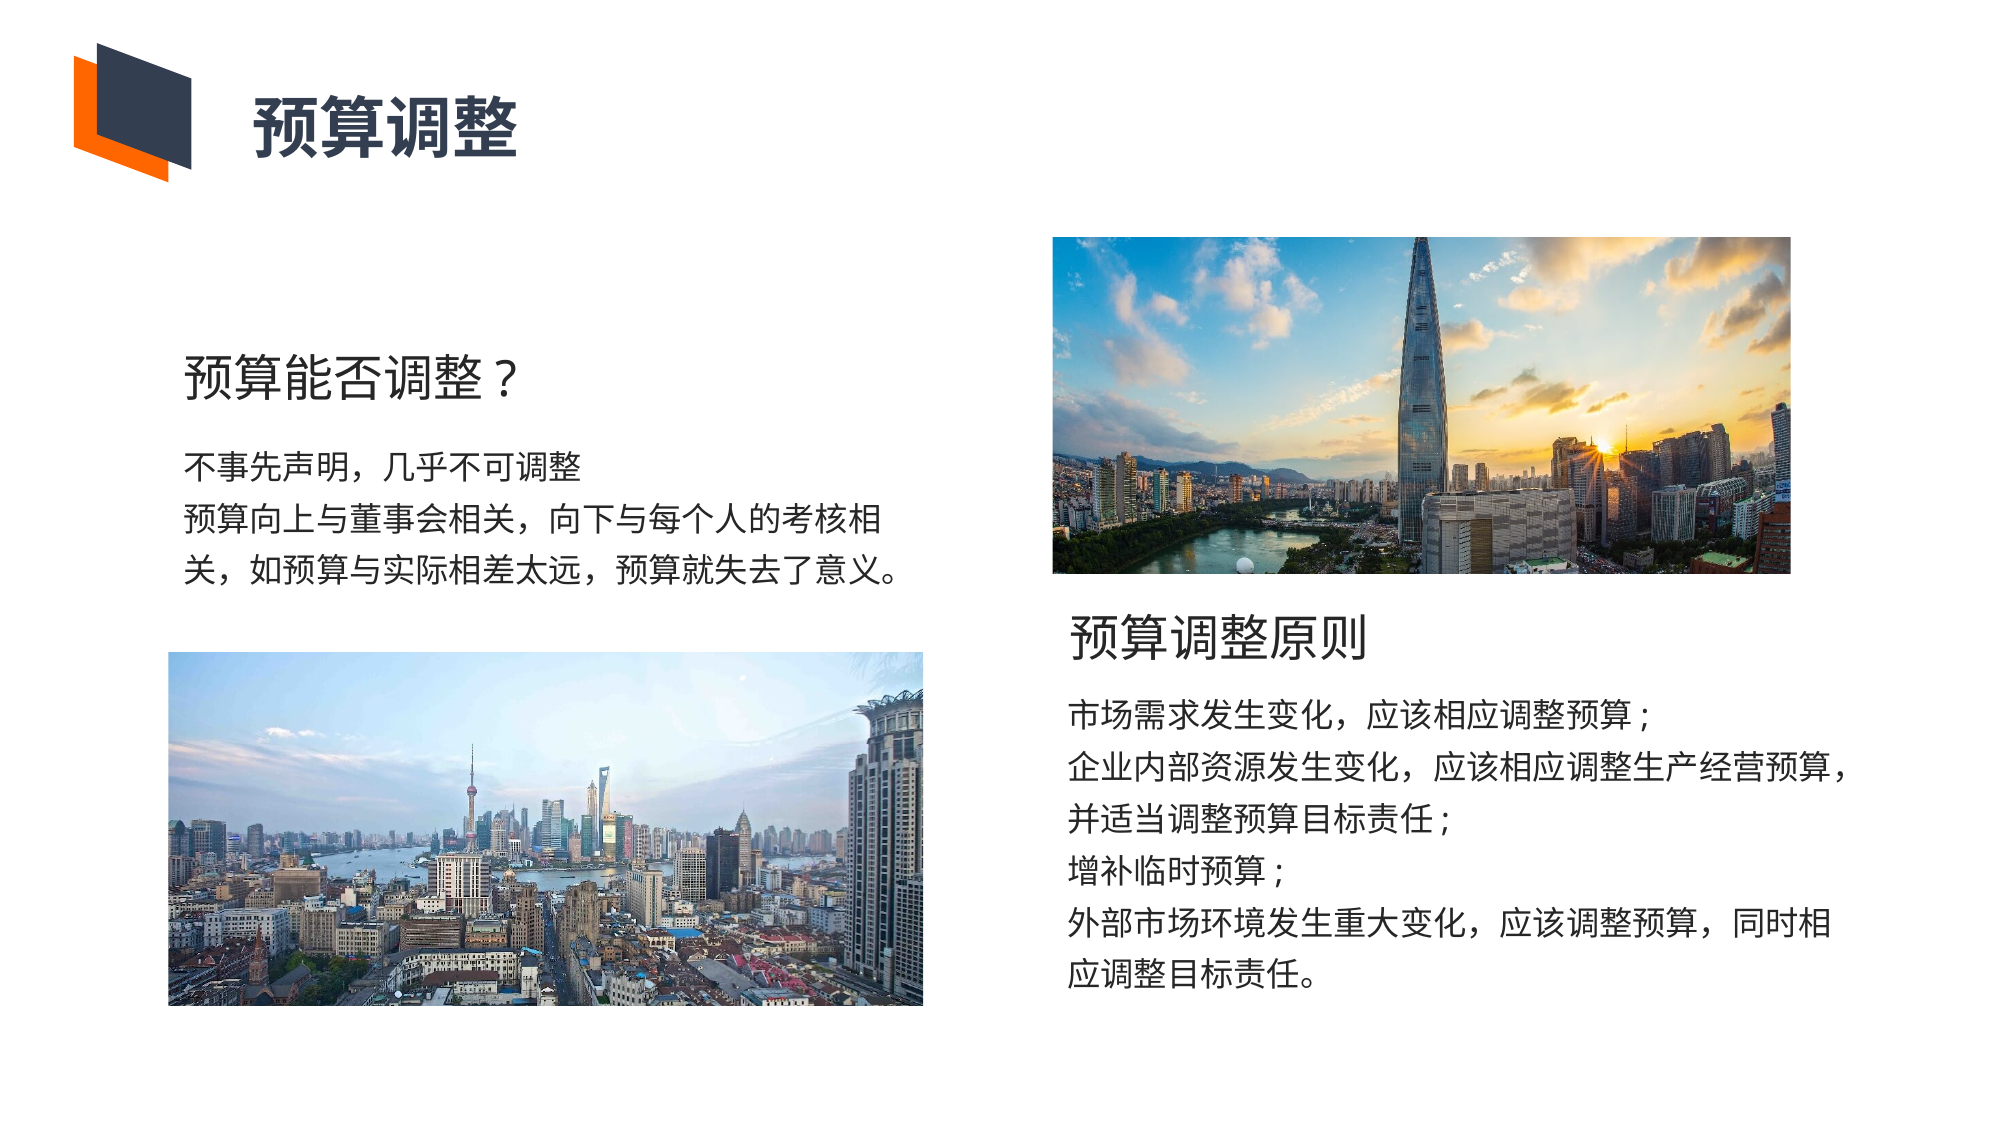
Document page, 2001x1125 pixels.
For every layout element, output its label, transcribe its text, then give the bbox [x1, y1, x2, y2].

text_box 不事先声明，几乎不可调整 预算向上与董事会相关，向下与每个人的考核相关，如预算与实际相差太远，预算就失去了意义。 [168, 426, 923, 597]
text_box 预算调整 [237, 43, 626, 218]
picture [168, 652, 924, 1006]
text_box 预算调整原则 [1052, 599, 1386, 675]
text_box 预算能否调整? [168, 338, 636, 414]
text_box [73, 42, 192, 183]
picture [1052, 237, 1791, 574]
text_box 市场需求发生变化，应该相应调整预算; 企业内部资源发生变化，应该相应调整生产经营预算，并适当调整预算目标责任; 增补临时预算; 外部市场环境发生重大变化，应该调整预算，同时相应调整目标责任。 [1052, 675, 1867, 1001]
